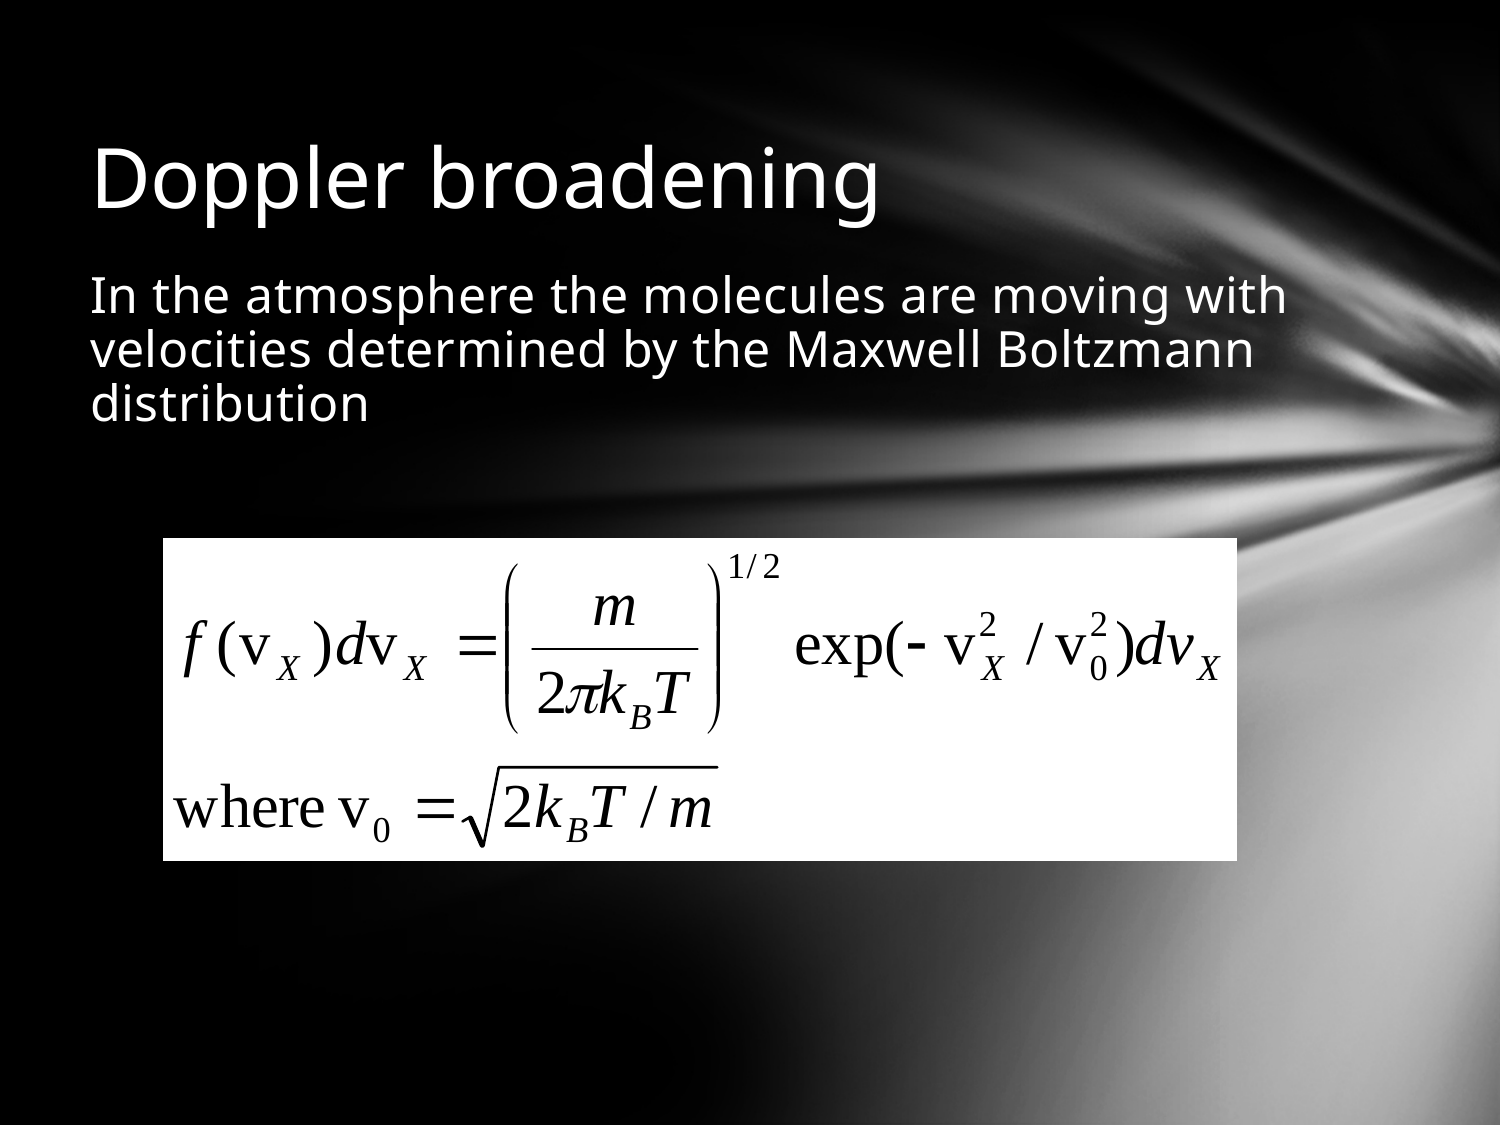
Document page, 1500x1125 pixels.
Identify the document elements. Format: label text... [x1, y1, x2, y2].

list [162, 537, 1238, 862]
title Doppler broadening [75, 45, 1425, 233]
list In the atmosphere the molecules are moving with velocities determined by the Maxwell Boltzmann distribution [75, 262, 1338, 463]
